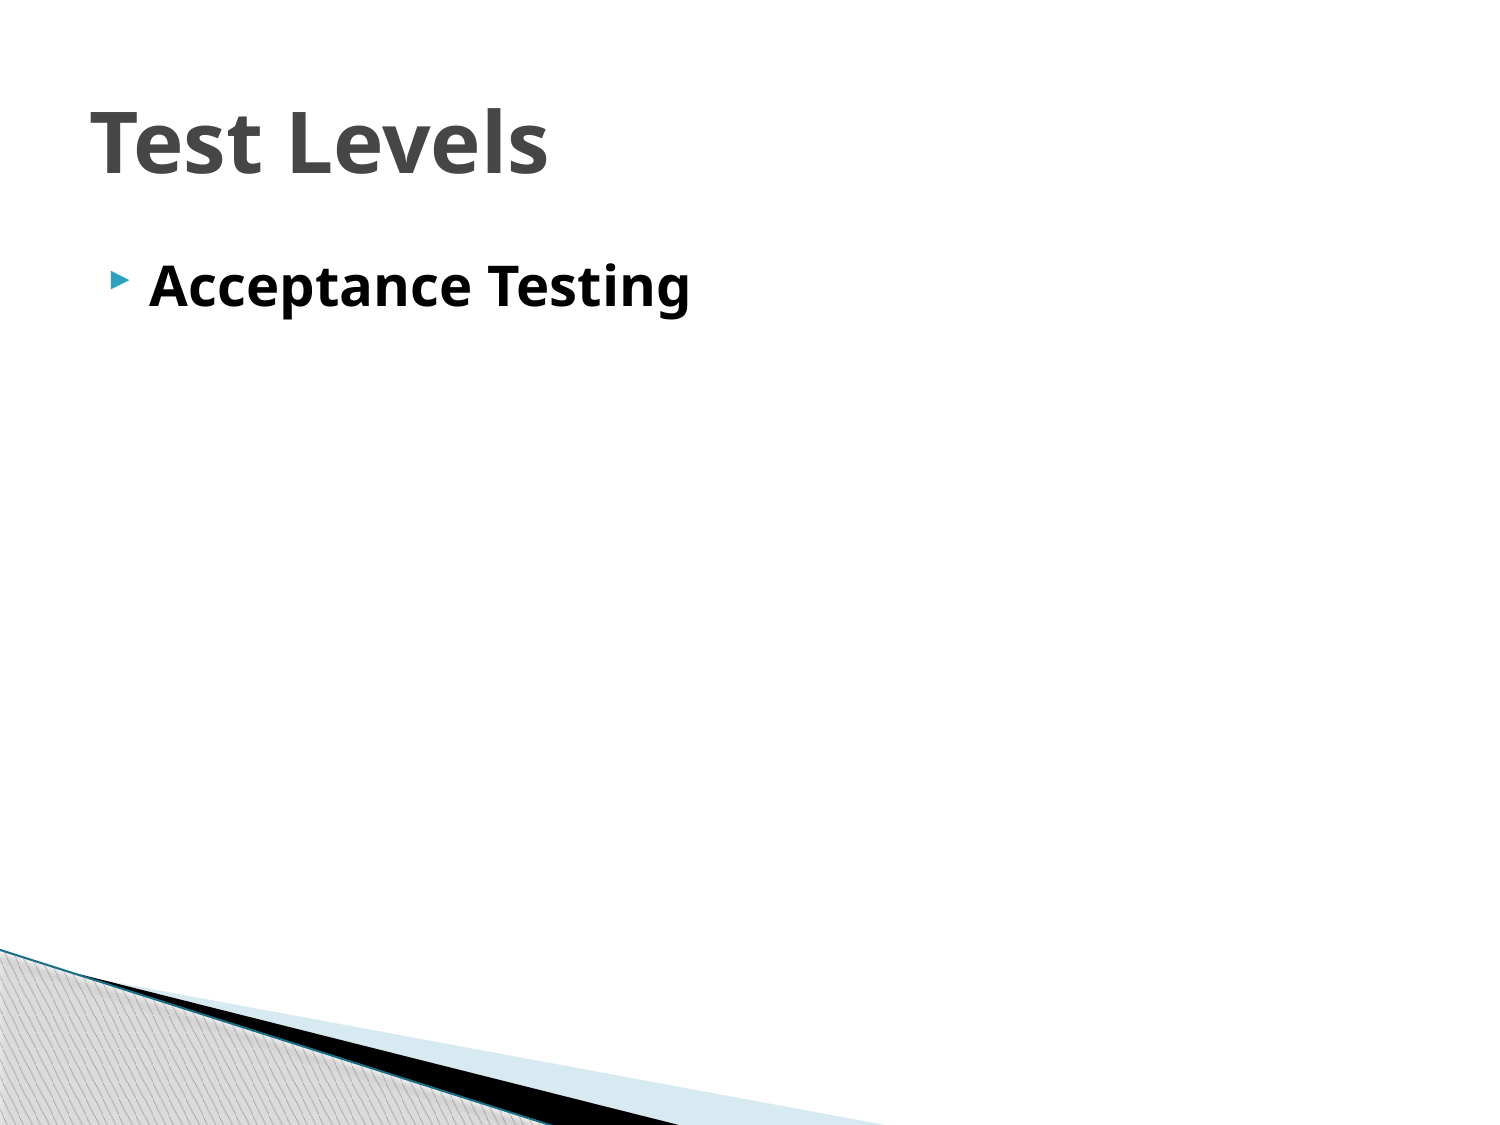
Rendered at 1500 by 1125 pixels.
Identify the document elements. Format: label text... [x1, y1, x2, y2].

list Acceptance Testing [75, 243, 1388, 1012]
title Test Levels [75, 45, 1425, 233]
